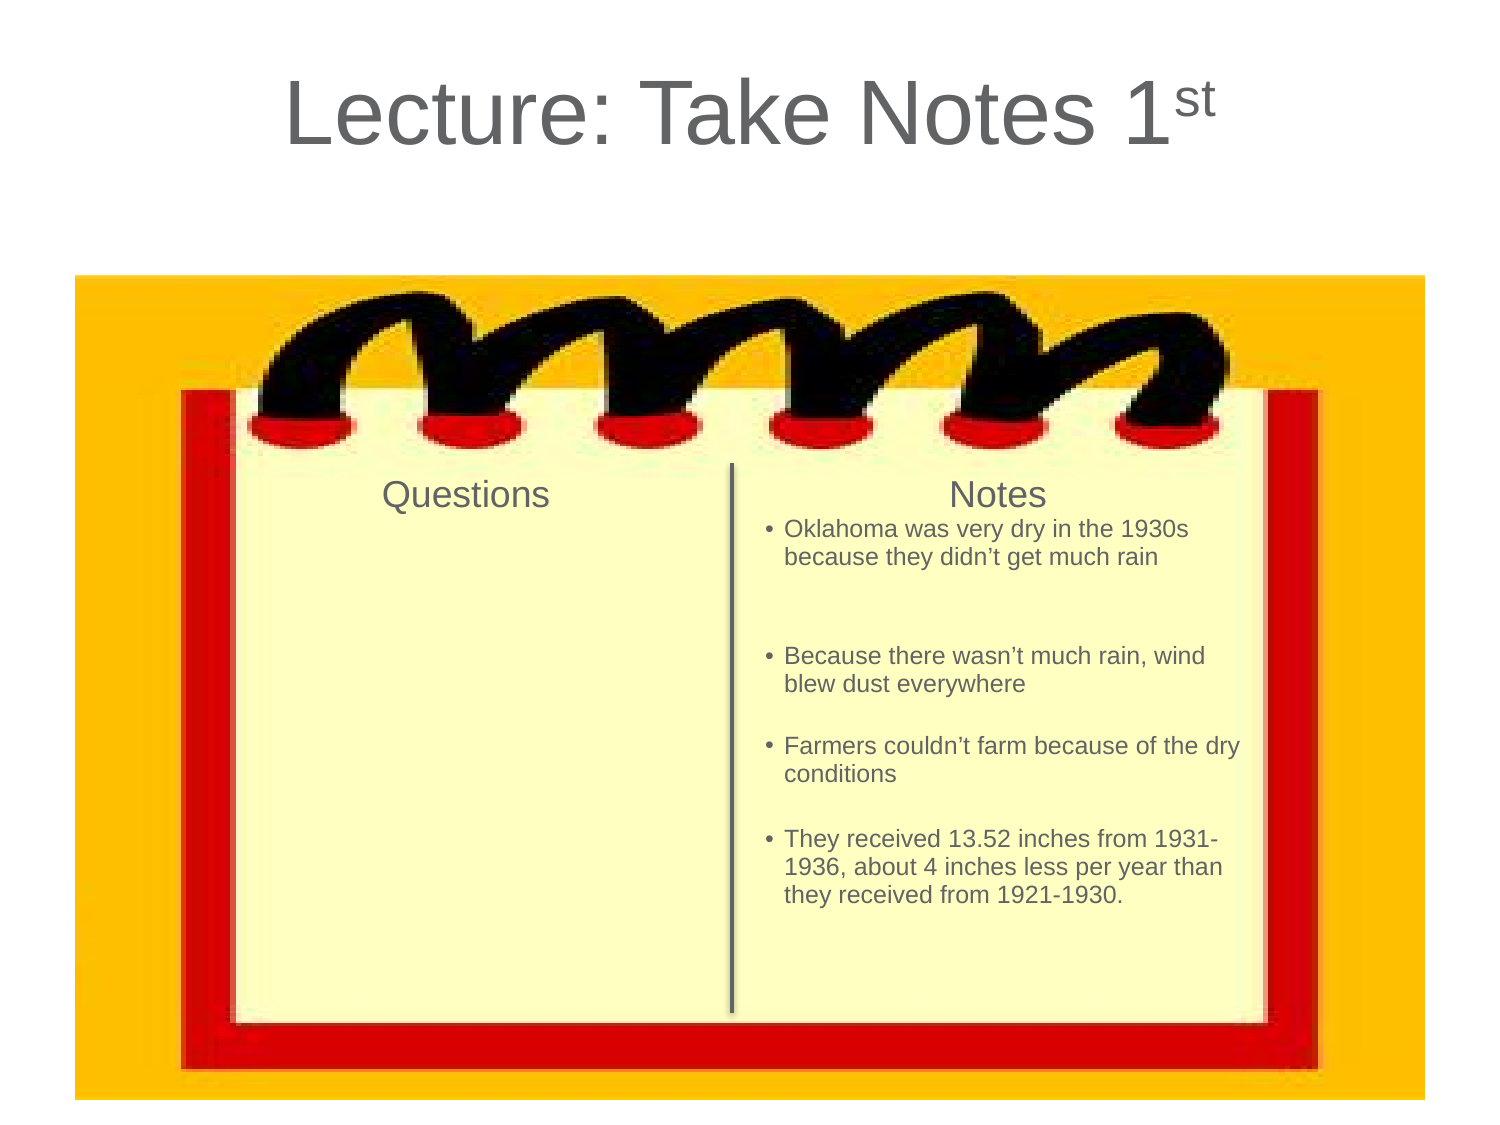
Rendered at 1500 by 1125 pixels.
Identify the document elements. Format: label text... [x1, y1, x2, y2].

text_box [74, 274, 1426, 1101]
title Lecture: Take Notes 1st [75, 45, 1425, 233]
